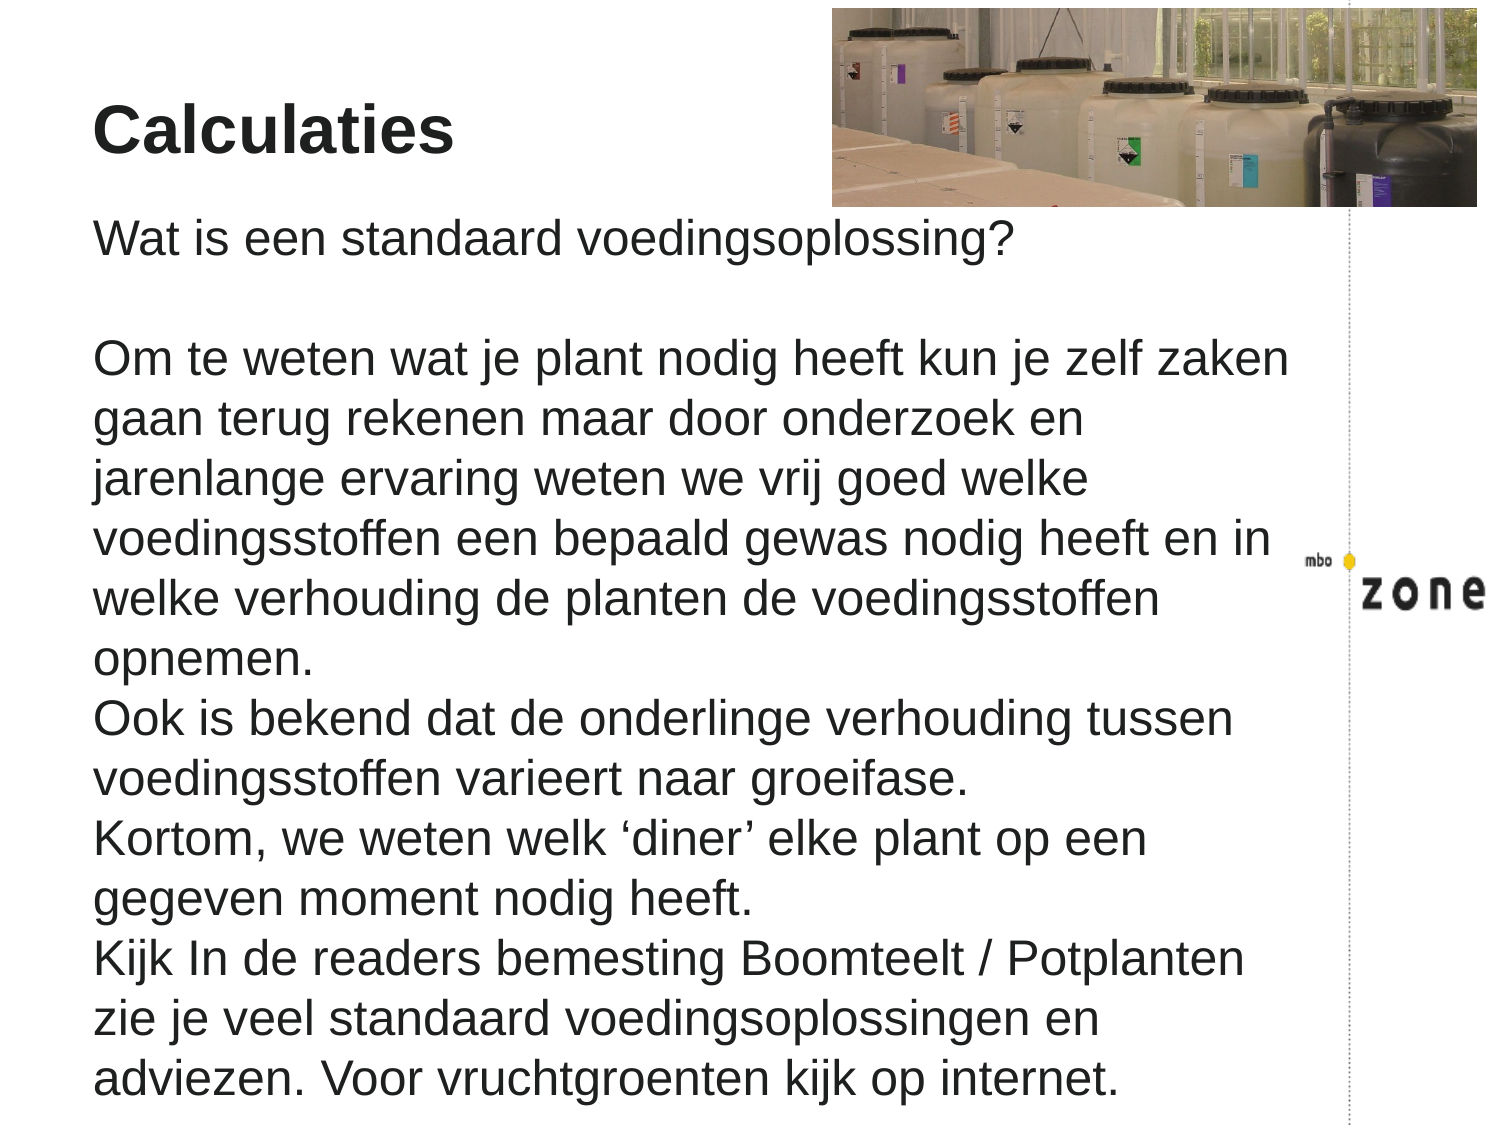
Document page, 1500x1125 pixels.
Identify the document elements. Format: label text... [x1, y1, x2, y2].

picture [832, 0, 1500, 1125]
list Wat is een standaard voedingsoplossing? Om te weten wat je plant nodig heeft kun je zelf zaken gaan terug rekenen maar door onderzoek en jarenlange ervaring weten we vrij goed welke voedingsstoffen een bepaald gewas nodig heeft en in welke verhouding de planten de voedingsstoffen opnemen. Ook is bekend dat de onderlinge verhouding tussen voedingsstoffen varieert naar groeifase. Kortom, we weten welk ‘diner’ elke plant op een gegeven moment nodig heeft. Kijk In de readers bemesting Boomteelt / Potplanten zie je veel standaard voedingsoplossingen en adviezen. Voor vruchtgroenten kijk op internet. [93, 205, 1294, 920]
title Calculaties [93, 94, 832, 205]
